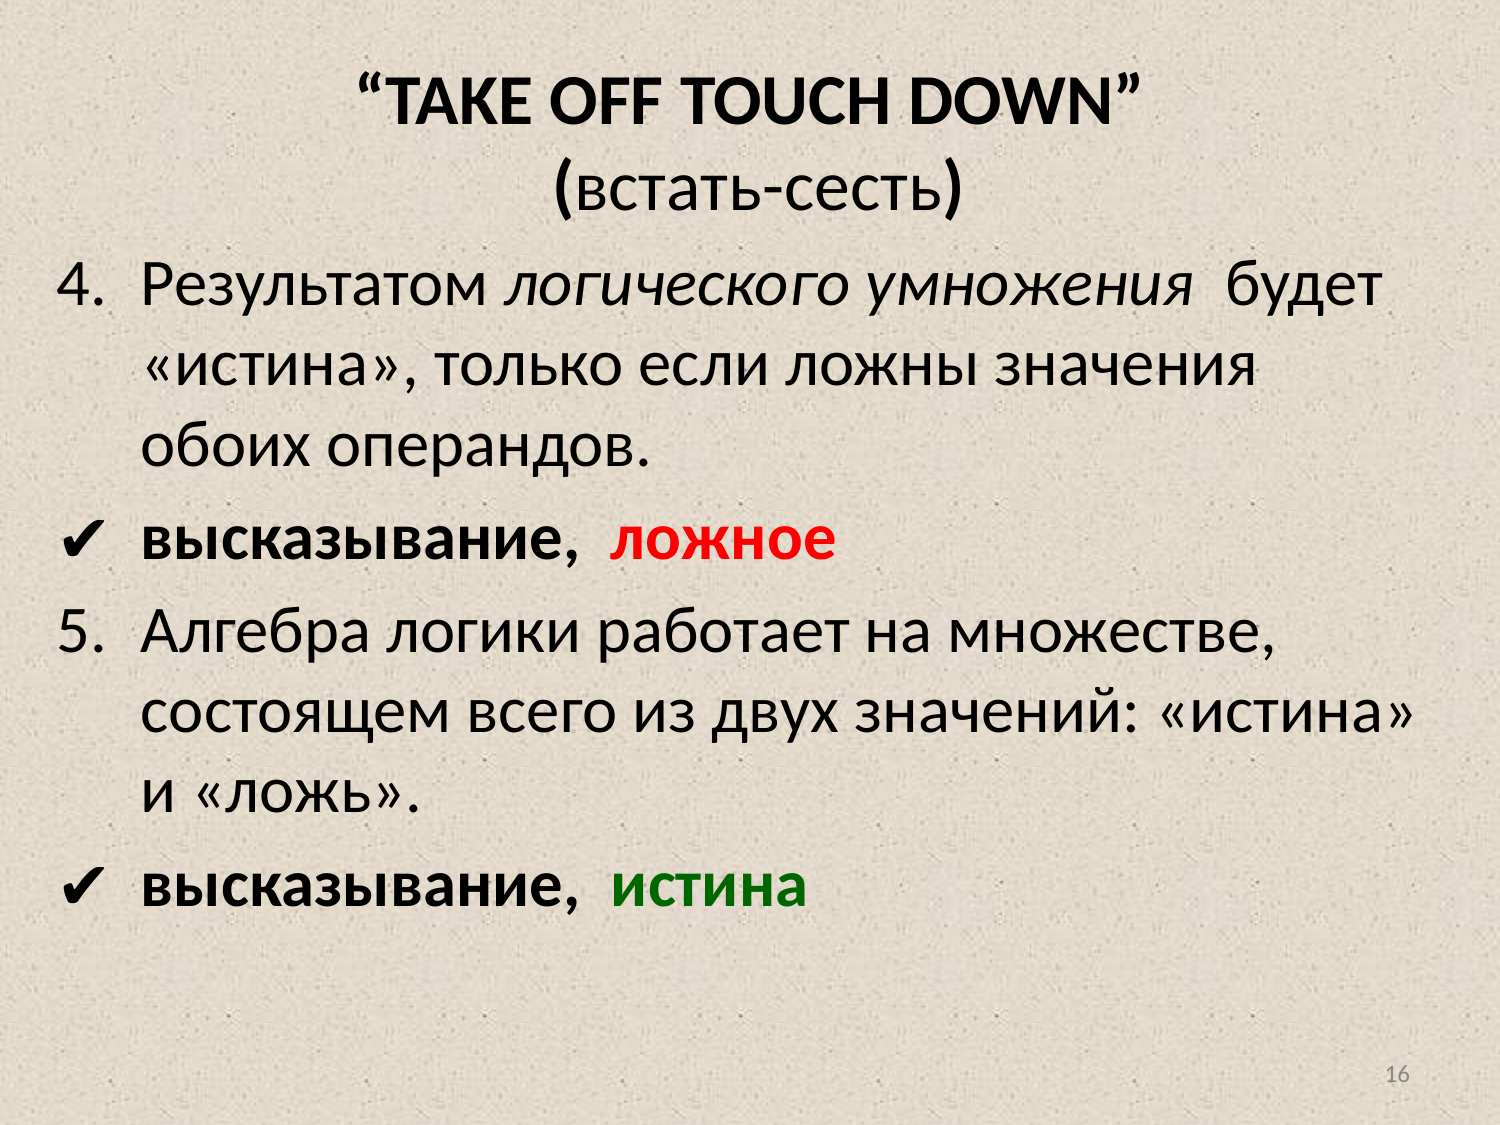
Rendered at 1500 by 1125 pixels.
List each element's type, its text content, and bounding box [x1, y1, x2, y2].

title “TAKE OFF TOUCH DOWN” (встать-сесть) [75, 45, 1425, 231]
picture [0, 0, 1500, 1125]
slide_number ‹#› [1074, 1042, 1425, 1103]
list Результатом логического умножения будет «истина», только если ложны значения обоих операндов. высказывание, ложное Алгебра логики работает на множестве, состоящем всего из двух значений: «истина» и «ложь». высказывание, истина [41, 231, 1459, 1094]
